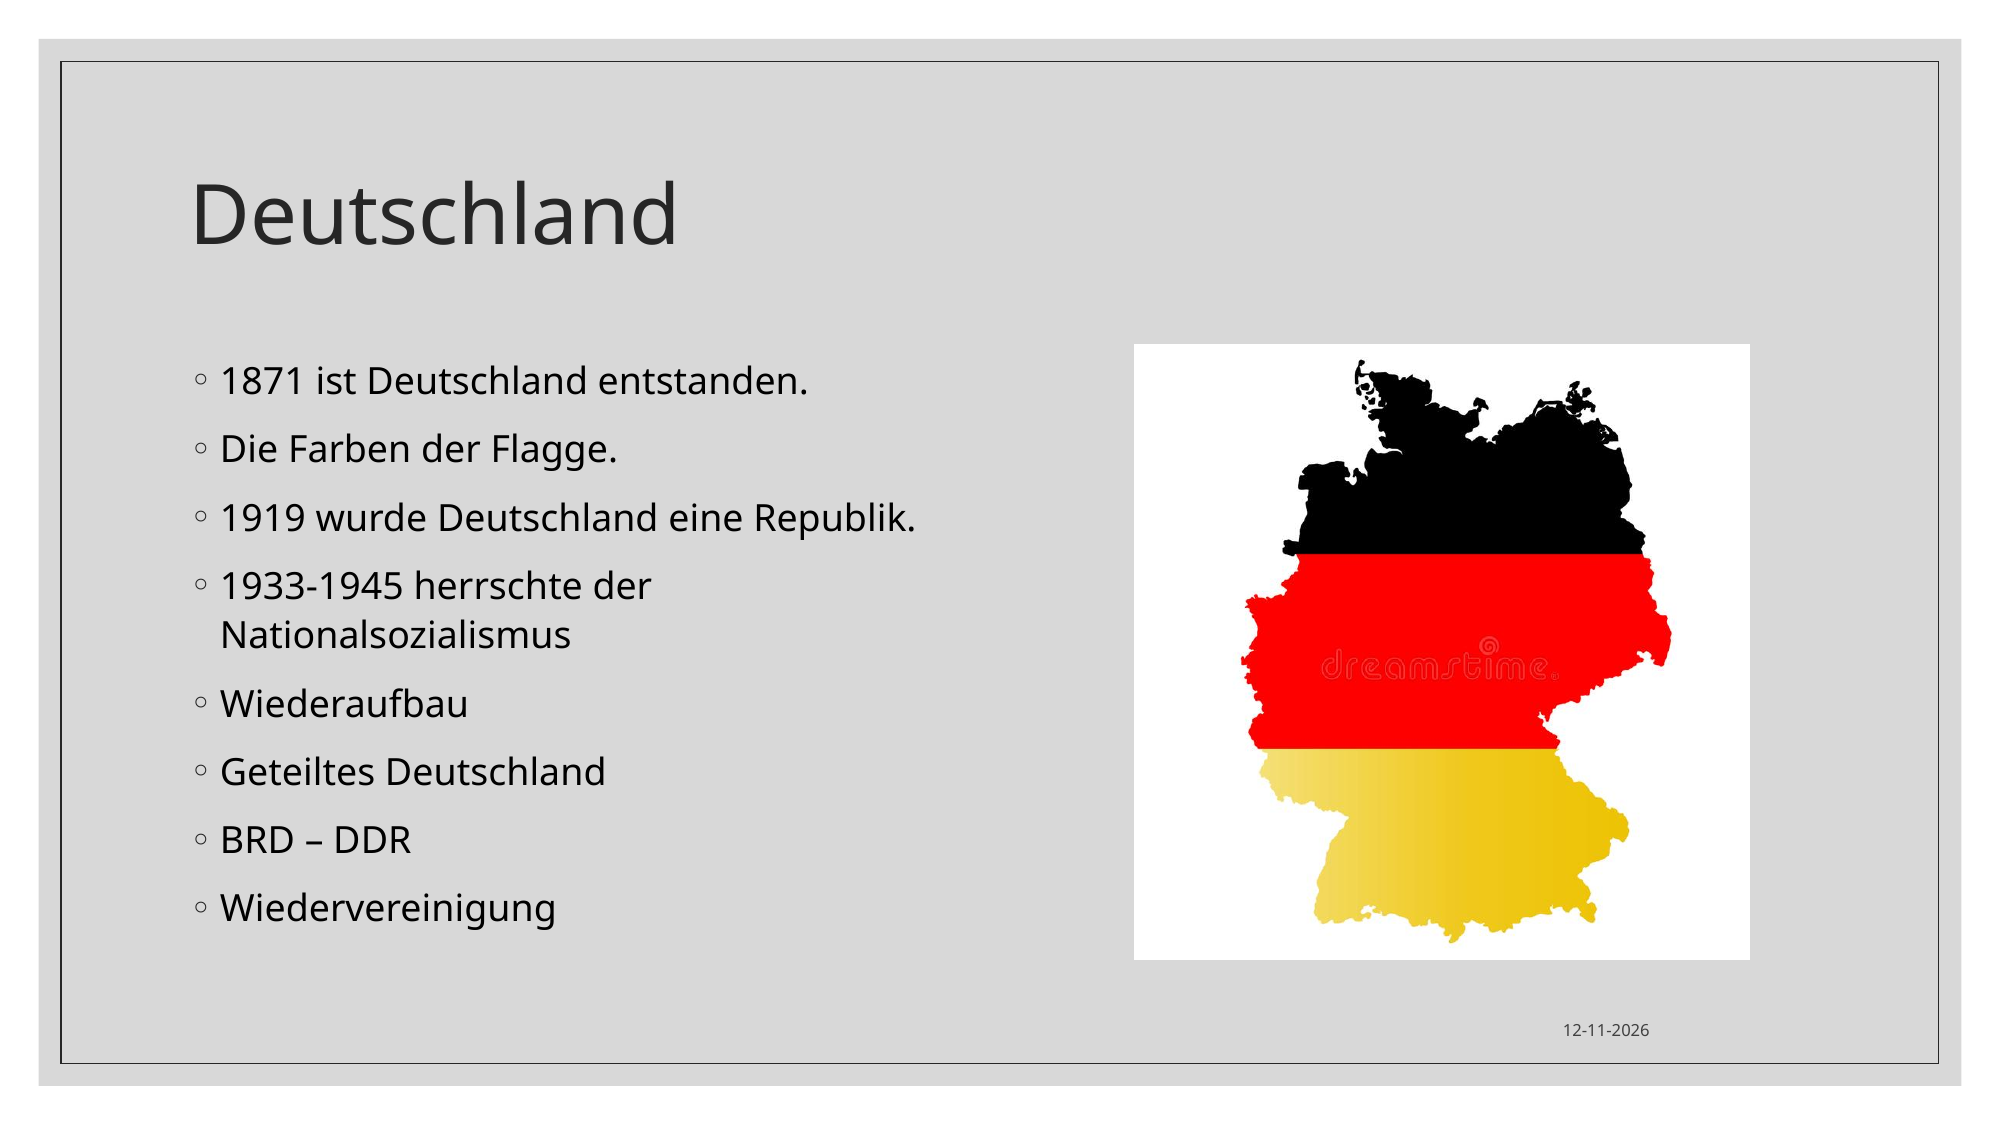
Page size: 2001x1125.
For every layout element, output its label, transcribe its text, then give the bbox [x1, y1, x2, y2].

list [1134, 344, 1750, 960]
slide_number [1190, 990, 1665, 1050]
list 1871 ist Deutschland entstanden. Die Farben der Flagge. 1919 wurde Deutschland eine Republik. 1933-1945 herrschte der Nationalsozialismus Wiederaufbau Geteiltes Deutschland BRD – DDR Wiedervereinigung [174, 345, 940, 960]
title Deutschland [174, 105, 1825, 331]
